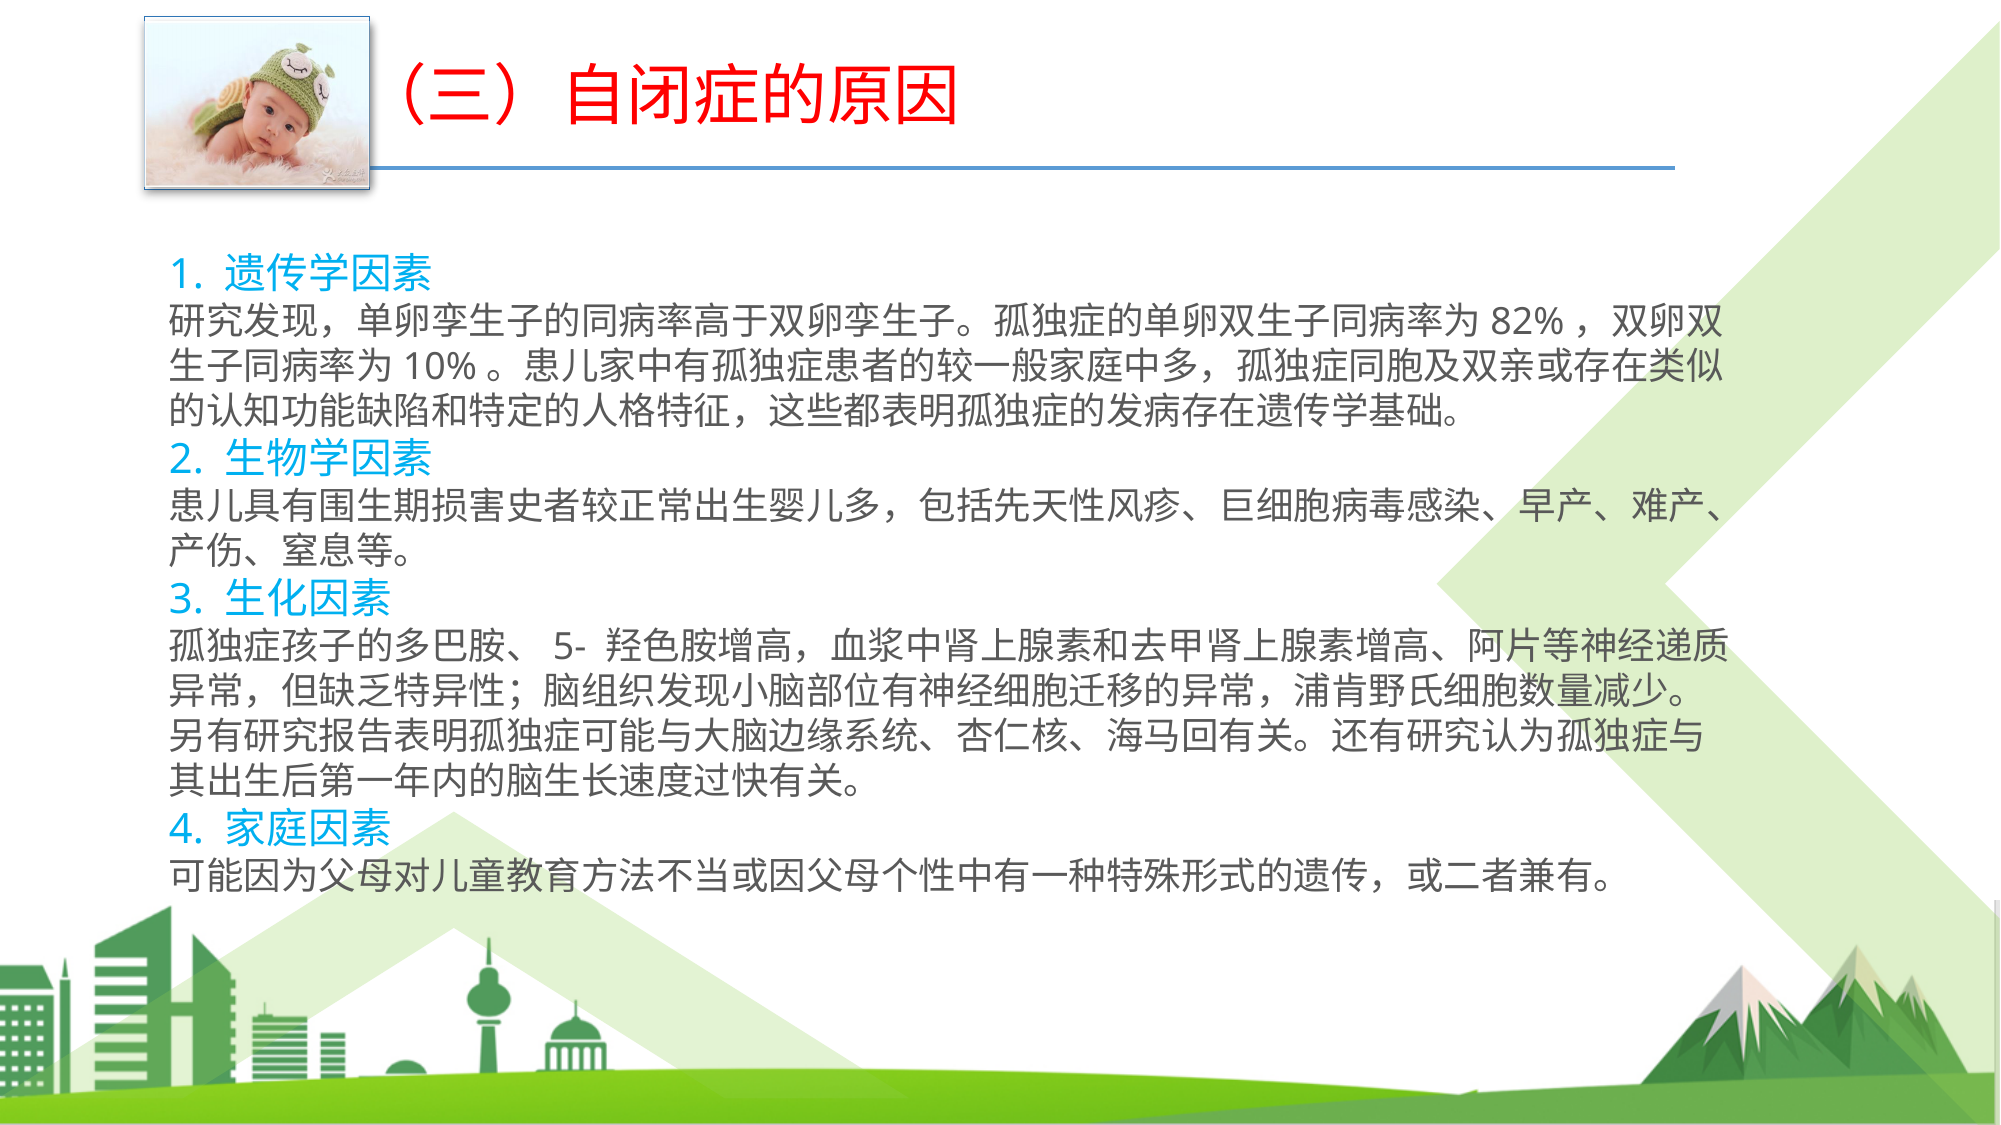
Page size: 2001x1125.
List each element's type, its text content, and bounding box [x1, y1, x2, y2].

text_box [1756, 21, 2000, 493]
text_box [142, 19, 372, 189]
text_box [1756, 674, 1979, 897]
text_box [143, 15, 370, 19]
picture [0, 900, 2000, 1125]
text_box 1. 遗传学因素 研究发现，单卵孪生子的同病率高于双卵孪生子。孤独症的单卵双生子同病率为82%，双卵双生子同病率为10%。患儿家中有孤独症患者的较一般家庭中多，孤独症同胞及双亲或存在类似的认知功能缺陷和特定的人格特征，这些都表明孤独症的发病存在遗传学基础。 2. 生物学因素 患儿具有围生期损害史者较正常出生婴儿多，包括先天性风疹、巨细胞病毒感染、早产、难产、产伤、窒息等。 3. 生化因素 孤独症孩子的多巴胺、5- 羟色胺增高，血浆中肾上腺素和去甲肾上腺素增高、阿片等神经递质异常，但缺乏特异性；脑组织发现小脑部位有神经细胞迁移的异常，浦肯野氏细胞数量减少。另有研究报告表明孤独症可能与大脑边缘系统、杏仁核、海马回有关。还有研究认为孤独症与其出生后第一年内的脑生长速度过快有关。 4. 家庭因素 可能因为父母对儿童教育方法不当或因父母个性中有一种特殊形式的遗传，或二者兼有。 [154, 189, 1756, 897]
text_box （三）自闭症的原因 [345, 45, 976, 141]
